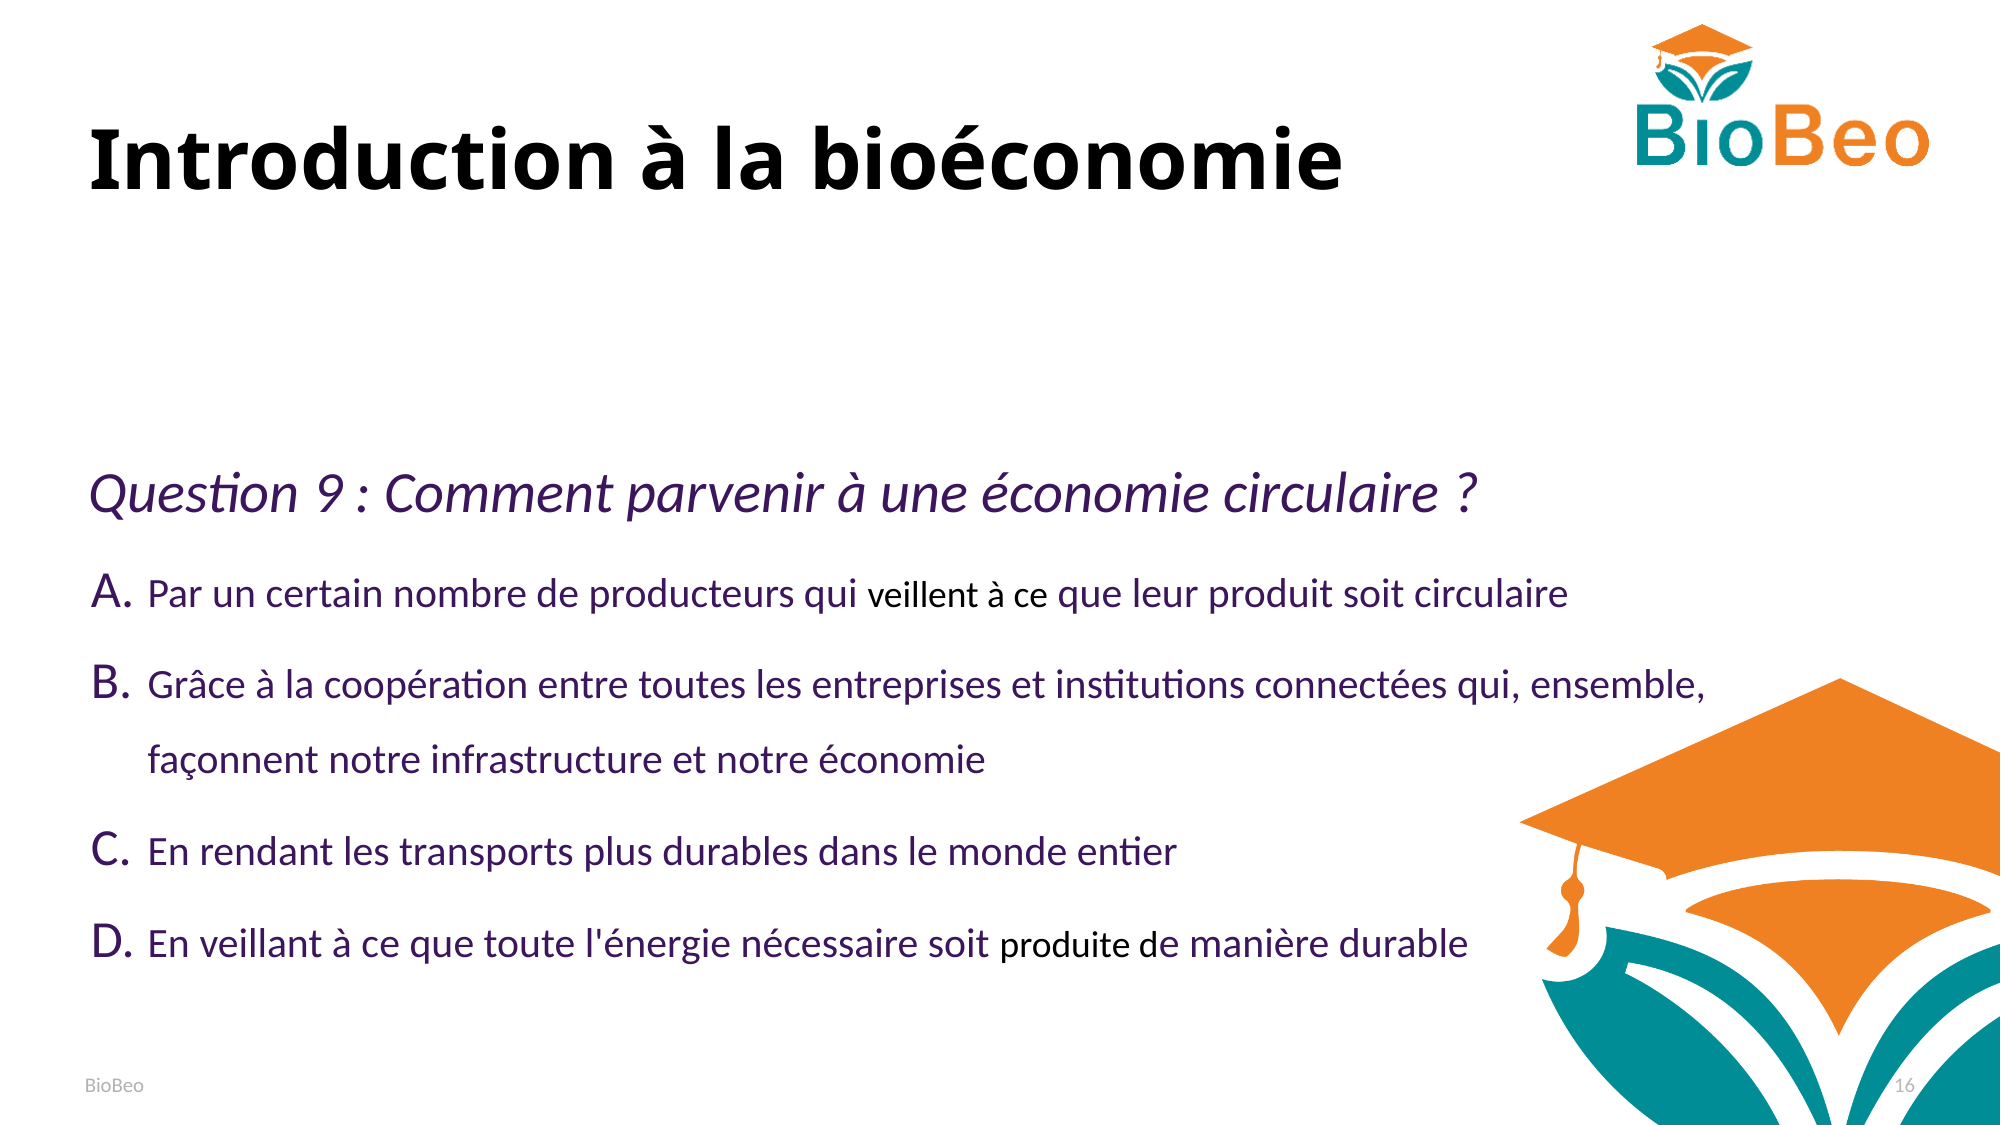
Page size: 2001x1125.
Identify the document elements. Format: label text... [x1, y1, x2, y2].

title Introduction à la bioéconomie [74, 88, 1935, 237]
text_box Question 9 : Comment parvenir à une économie circulaire ? Par un certain nombre de producteurs qui veillent à ce que leur produit soit circulaire Grâce à la coopération entre toutes les entreprises et institutions connectées qui, ensemble, façonnent notre infrastructure et notre économie En rendant les transports plus durables dans le monde entier En veillant à ce que toute l'énergie nécessaire soit produite de manière durable [74, 441, 1819, 974]
slide_number 16 [1818, 1065, 1931, 1103]
footer BioBeo [69, 1065, 1805, 1103]
picture [1478, 618, 2000, 1125]
picture [1635, 22, 1931, 88]
